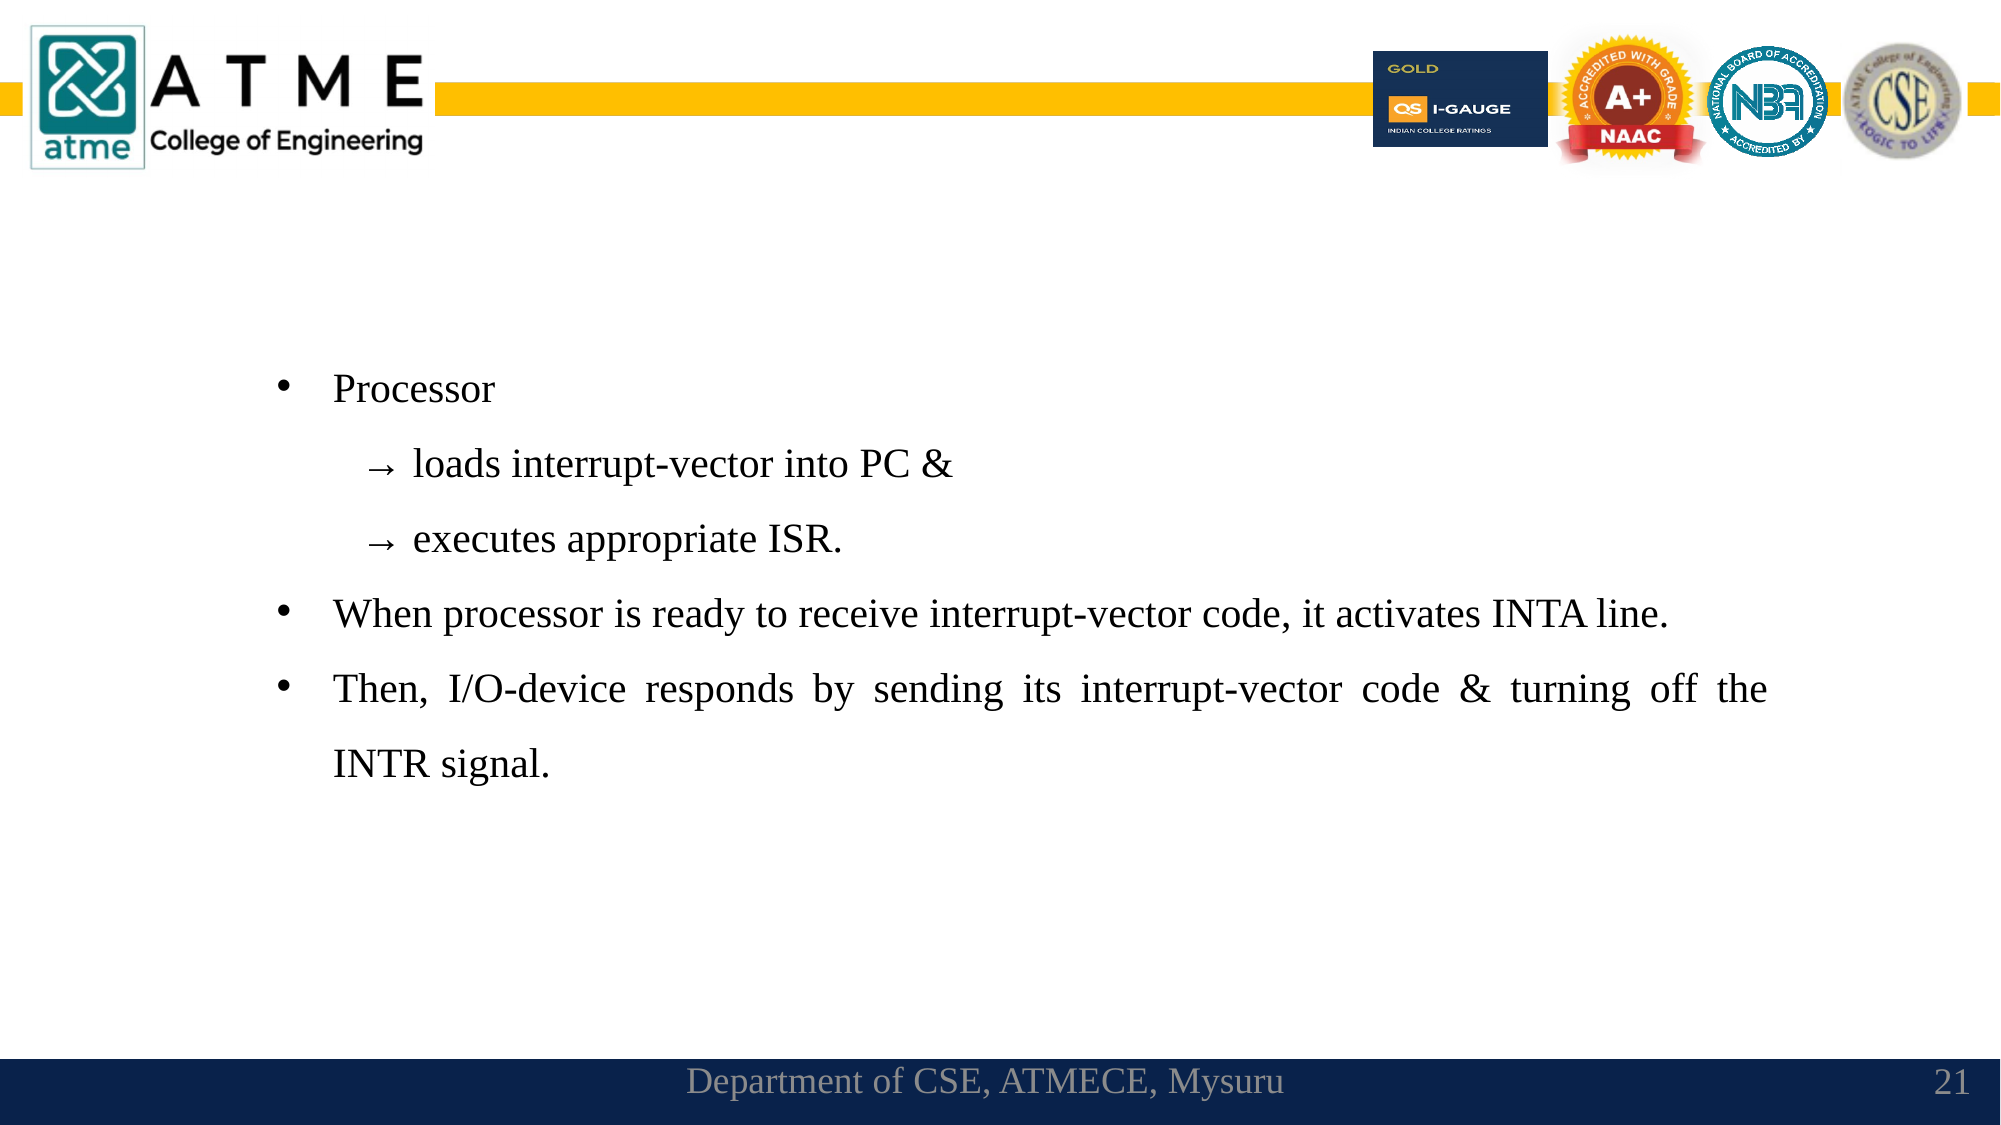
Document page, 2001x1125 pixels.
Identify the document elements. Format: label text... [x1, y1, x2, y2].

picture [22, 15, 435, 178]
picture [0, 1059, 2001, 1125]
picture [1373, 20, 1828, 180]
text_box Processor → loads interrupt-vector into PC & → executes appropriate ISR. When processor is ready to receive interrupt-vector code, it activates INTA line. Then, I/O-device responds by sending its interrupt-vector code & turning off the INTR signal. [261, 327, 1785, 868]
picture [1840, 26, 1968, 176]
slide_number 21 [1511, 1057, 1972, 1103]
footer Department of CSE, ATMECE, Mysuru [501, 1056, 1470, 1102]
